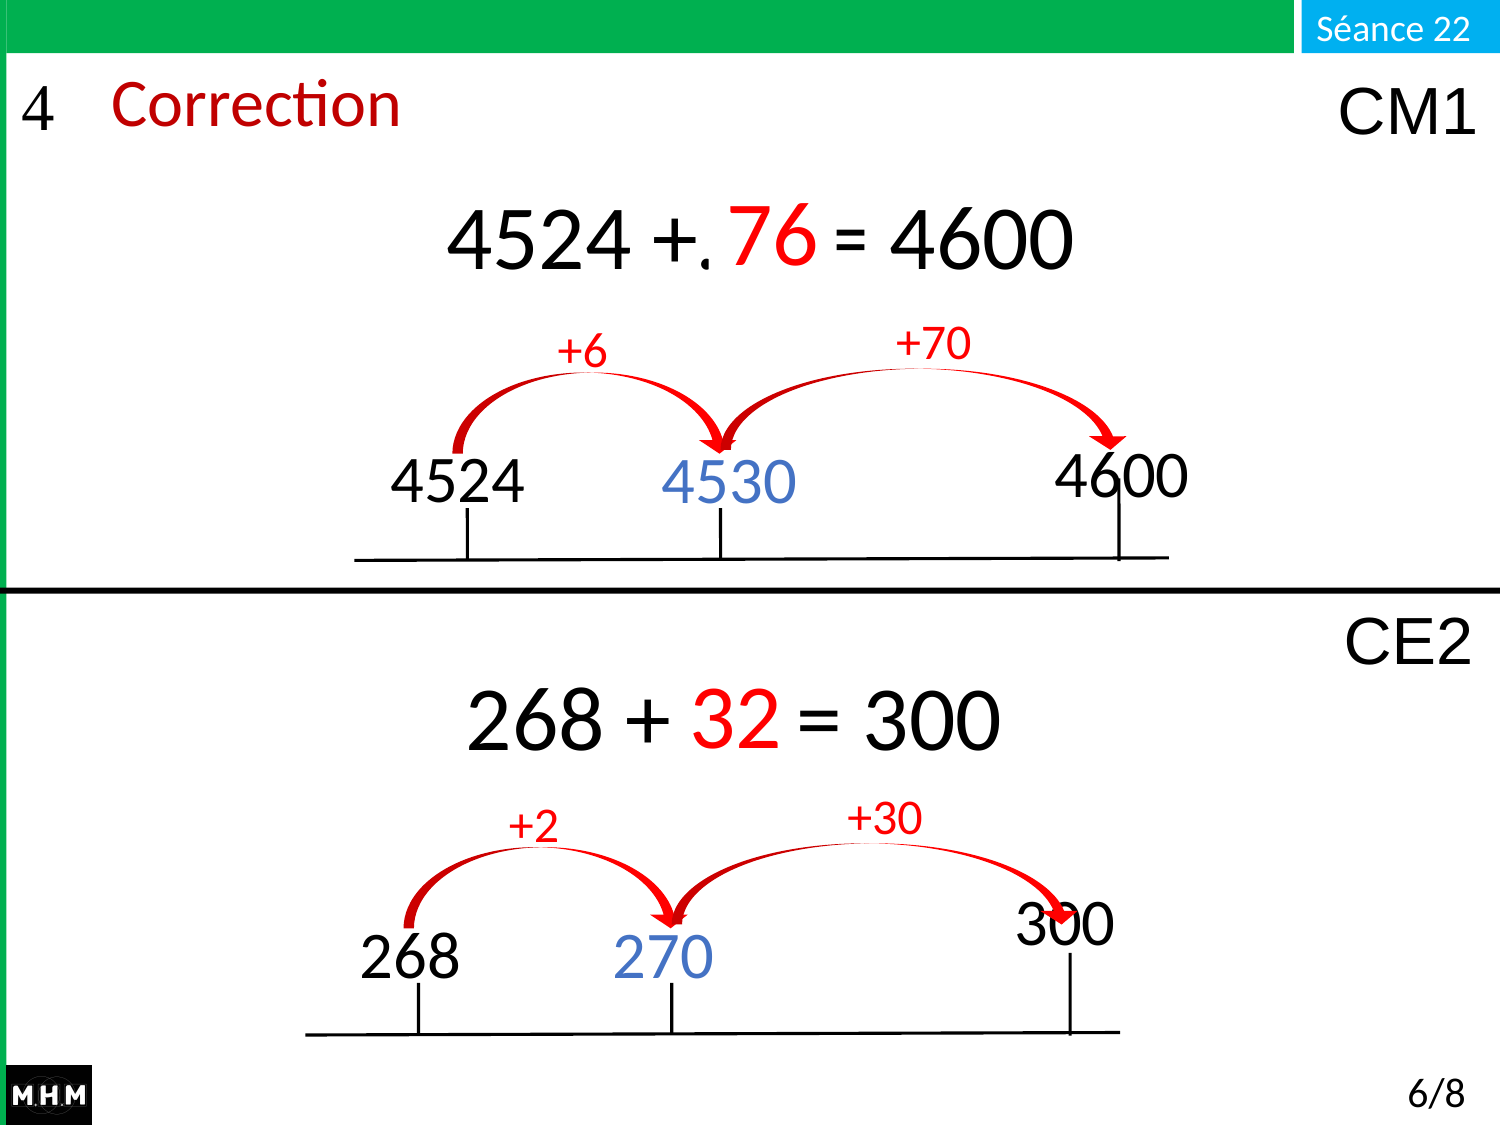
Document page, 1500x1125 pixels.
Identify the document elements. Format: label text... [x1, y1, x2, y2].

text_box CE2 [1328, 591, 1500, 680]
text_box +2 [488, 784, 580, 860]
text_box [718, 843, 819, 869]
text_box 76 [708, 166, 837, 292]
text_box [992, 373, 1107, 422]
text_box [729, 368, 868, 422]
text_box [441, 850, 488, 869]
text_box 268 + … = 300 [414, 651, 1034, 777]
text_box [305, 871, 1182, 1036]
text_box [939, 847, 1020, 869]
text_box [354, 423, 1222, 562]
text_box [580, 848, 639, 869]
text_box +30 [819, 776, 951, 852]
title Correction [96, 60, 1322, 150]
text_box +6 [537, 310, 629, 385]
text_box [629, 373, 717, 422]
text_box 4524 +… = 4600 [413, 170, 1110, 296]
picture [6, 1065, 92, 1125]
text_box 32 [671, 649, 800, 775]
list 6/8 [1373, 1064, 1500, 1125]
text_box [460, 375, 537, 422]
text_box +70 [868, 302, 1000, 378]
text_box CM1 [1322, 60, 1500, 150]
